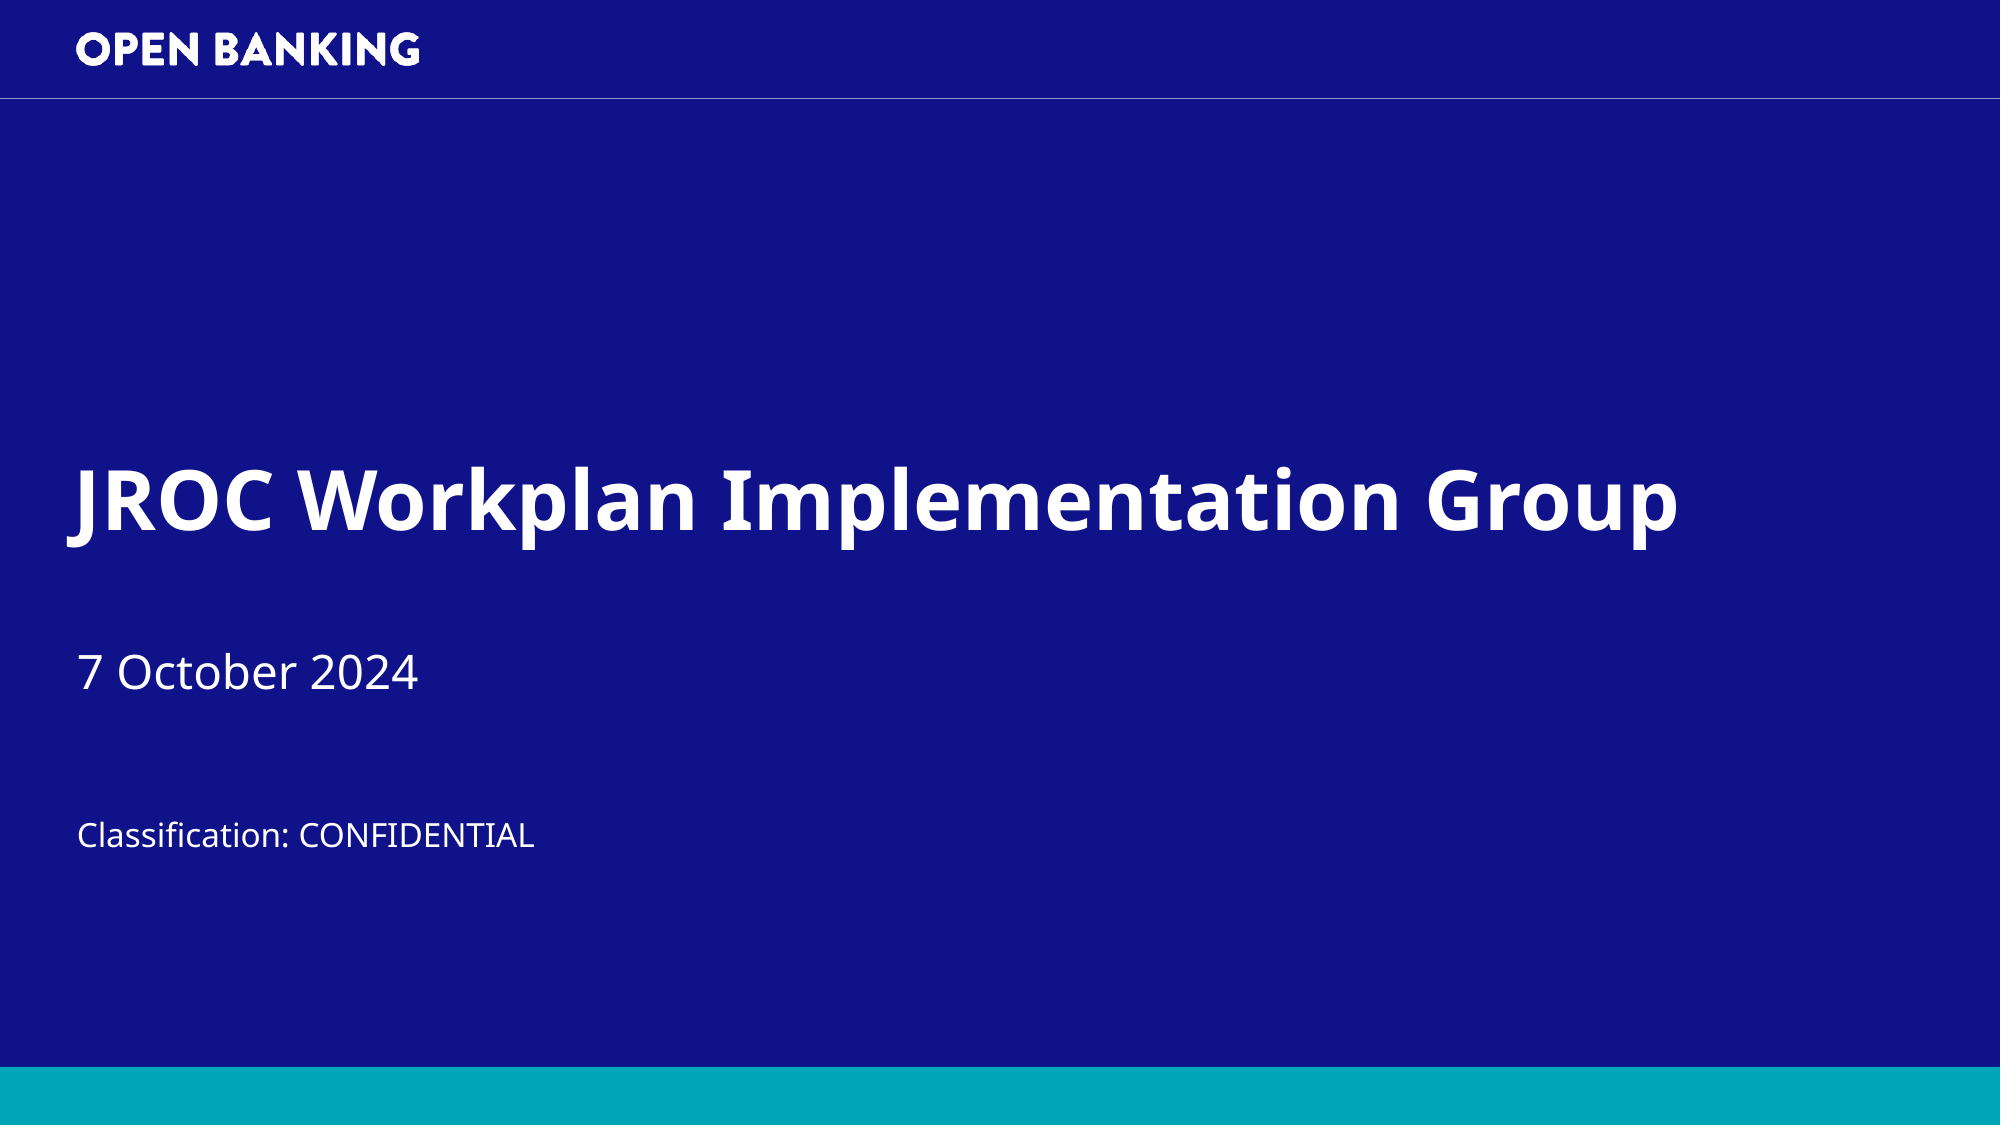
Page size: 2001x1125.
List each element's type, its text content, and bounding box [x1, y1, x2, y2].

picture [43, 0, 452, 99]
list Classification: CONFIDENTIAL [61, 751, 1608, 931]
title JROC Workplan Implementation Group [59, 83, 1886, 554]
subtitle 7 October 2024 [61, 641, 1753, 708]
text_box [401, 1063, 1660, 1124]
